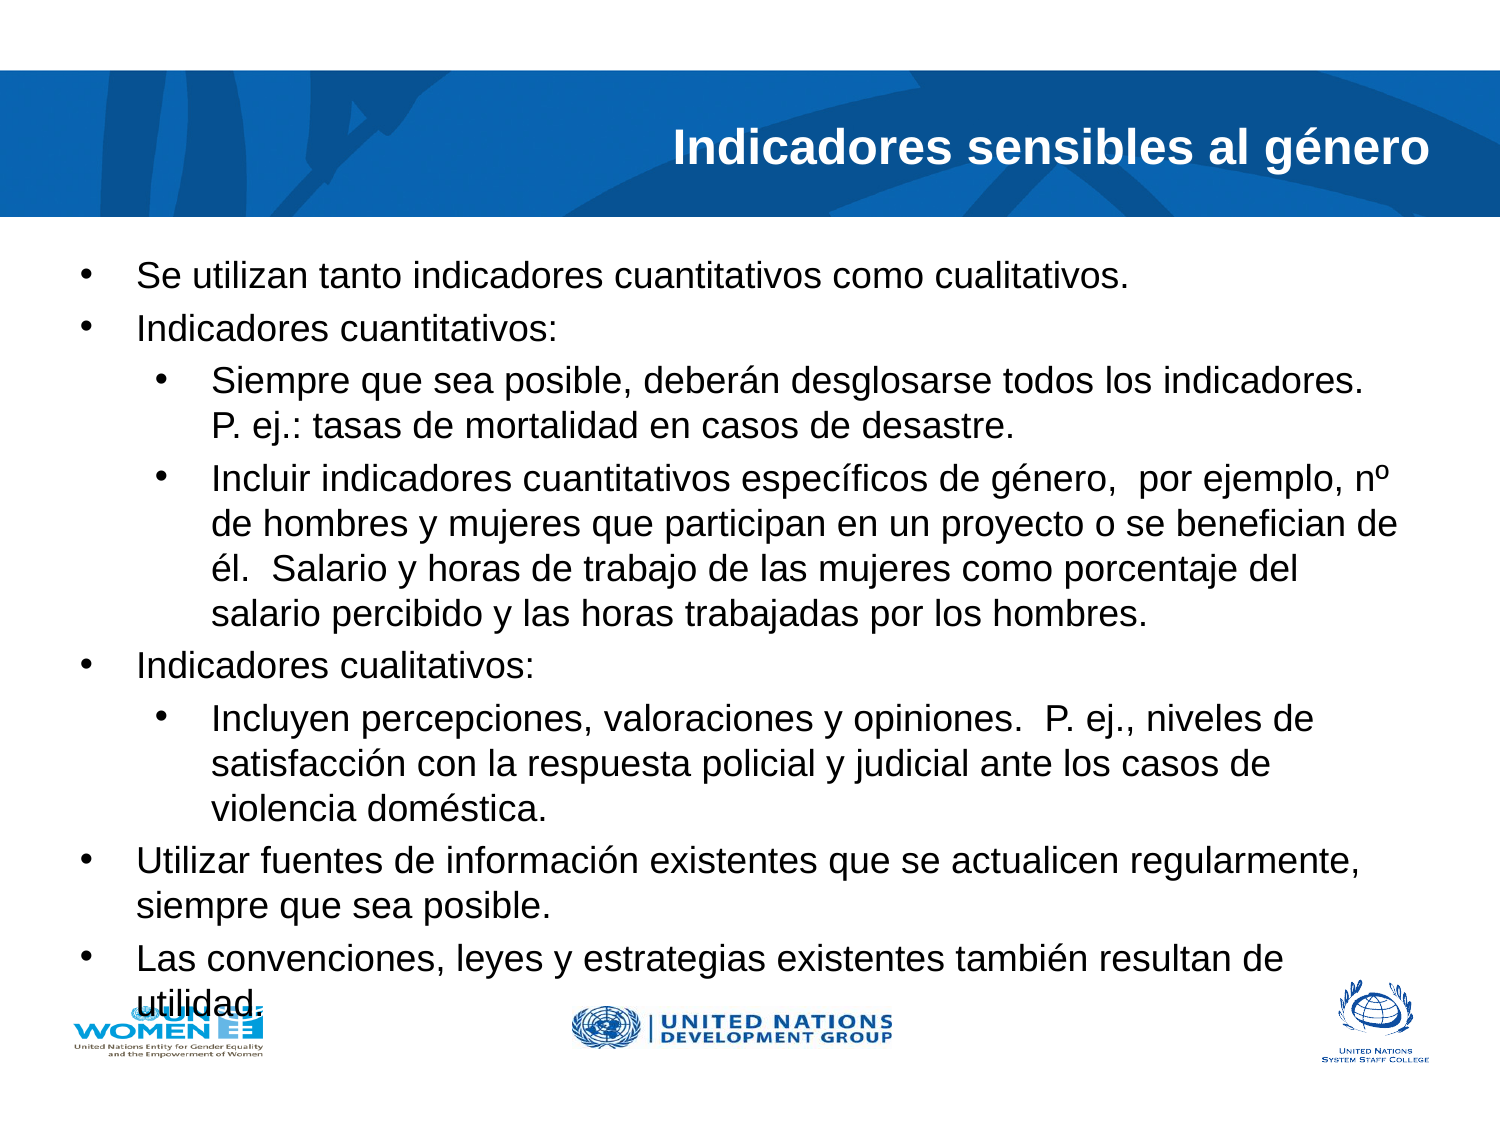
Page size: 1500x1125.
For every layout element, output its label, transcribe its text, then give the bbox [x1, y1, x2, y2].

picture [170, 1006, 180, 1018]
picture [572, 1006, 892, 1049]
title Indicadores sensibles al género [170, 94, 1447, 195]
picture [73, 1006, 263, 1058]
picture [0, 70, 1500, 217]
list Se utilizan tanto indicadores cuantitativos como cualitativos. Indicadores cuantitativos: Siempre que sea posible, deberán desglosarse todos los indicadores. P. ej.: tasas de mortalidad en casos de desastre. Incluir indicadores cuantitativos específicos de género, por ejemplo, nº de hombres y mujeres que participan en un proyecto o se benefician de él. Salario y horas de trabajo de las mujeres como porcentaje del salario percibido y las horas trabajadas por los hombres. Indicadores cualitativos: Incluyen percepciones, valoraciones y opiniones. P. ej., niveles de satisfacción con la respuesta policial y judicial ante los casos de violencia doméstica. Utilizar fuentes de información existentes que se actualicen regularmente, siempre que sea posible. Las convenciones, leyes y estrategias existentes también resultan de utilidad. [64, 243, 1424, 977]
picture [1322, 979, 1429, 1063]
